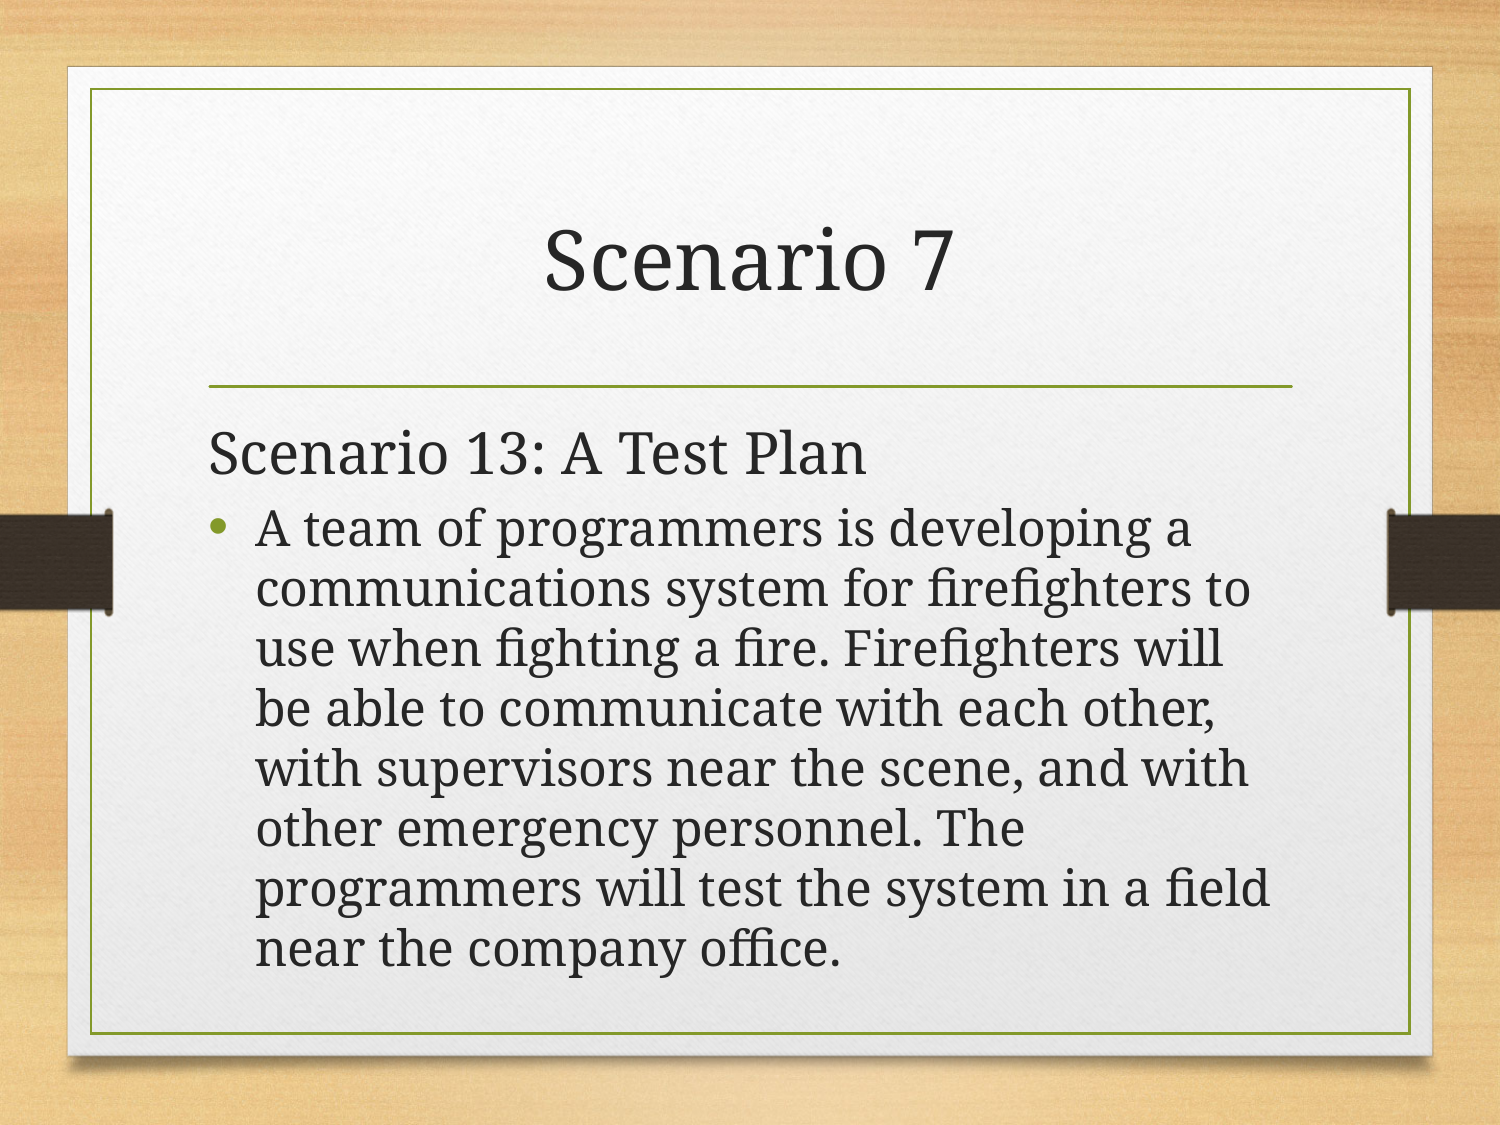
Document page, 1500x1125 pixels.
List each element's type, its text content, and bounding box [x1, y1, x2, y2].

picture [0, 0, 1500, 1125]
title Scenario 7 [193, 150, 1309, 365]
list Scenario 13: A Test Plan A team of programmers is developing a communications system for firefighters to use when fighting a fire. Firefighters will be able to communicate with each other, with supervisors near the scene, and with other emergency personnel. The programmers will test the system in a field near the company office. [193, 408, 1309, 974]
